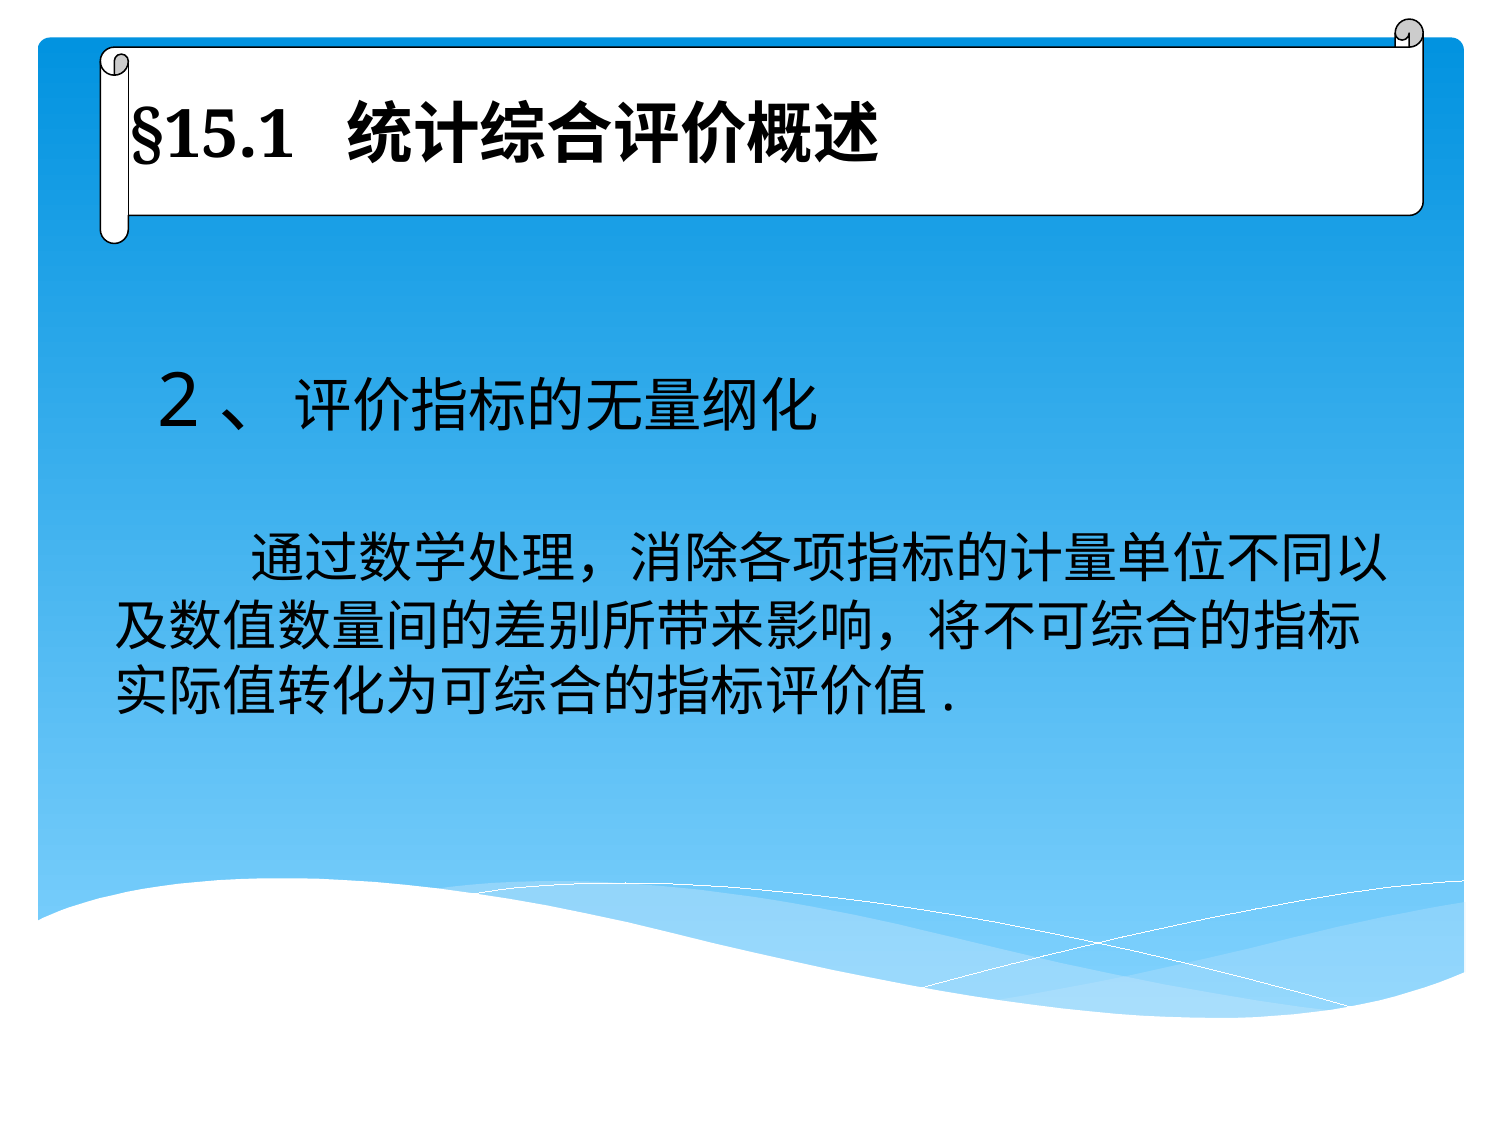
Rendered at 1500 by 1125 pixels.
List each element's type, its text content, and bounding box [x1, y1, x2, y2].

title 2、评价指标的无量纲化 [64, 338, 1340, 450]
subtitle 通过数学处理，消除各项指标的计量单位不同以及数值数量间的差别所带来影响，将不可综合的指标实际值转化为可综合的指标评价值. [99, 503, 1423, 870]
text_box §15.1 统计综合评价概述 [100, 19, 1424, 244]
